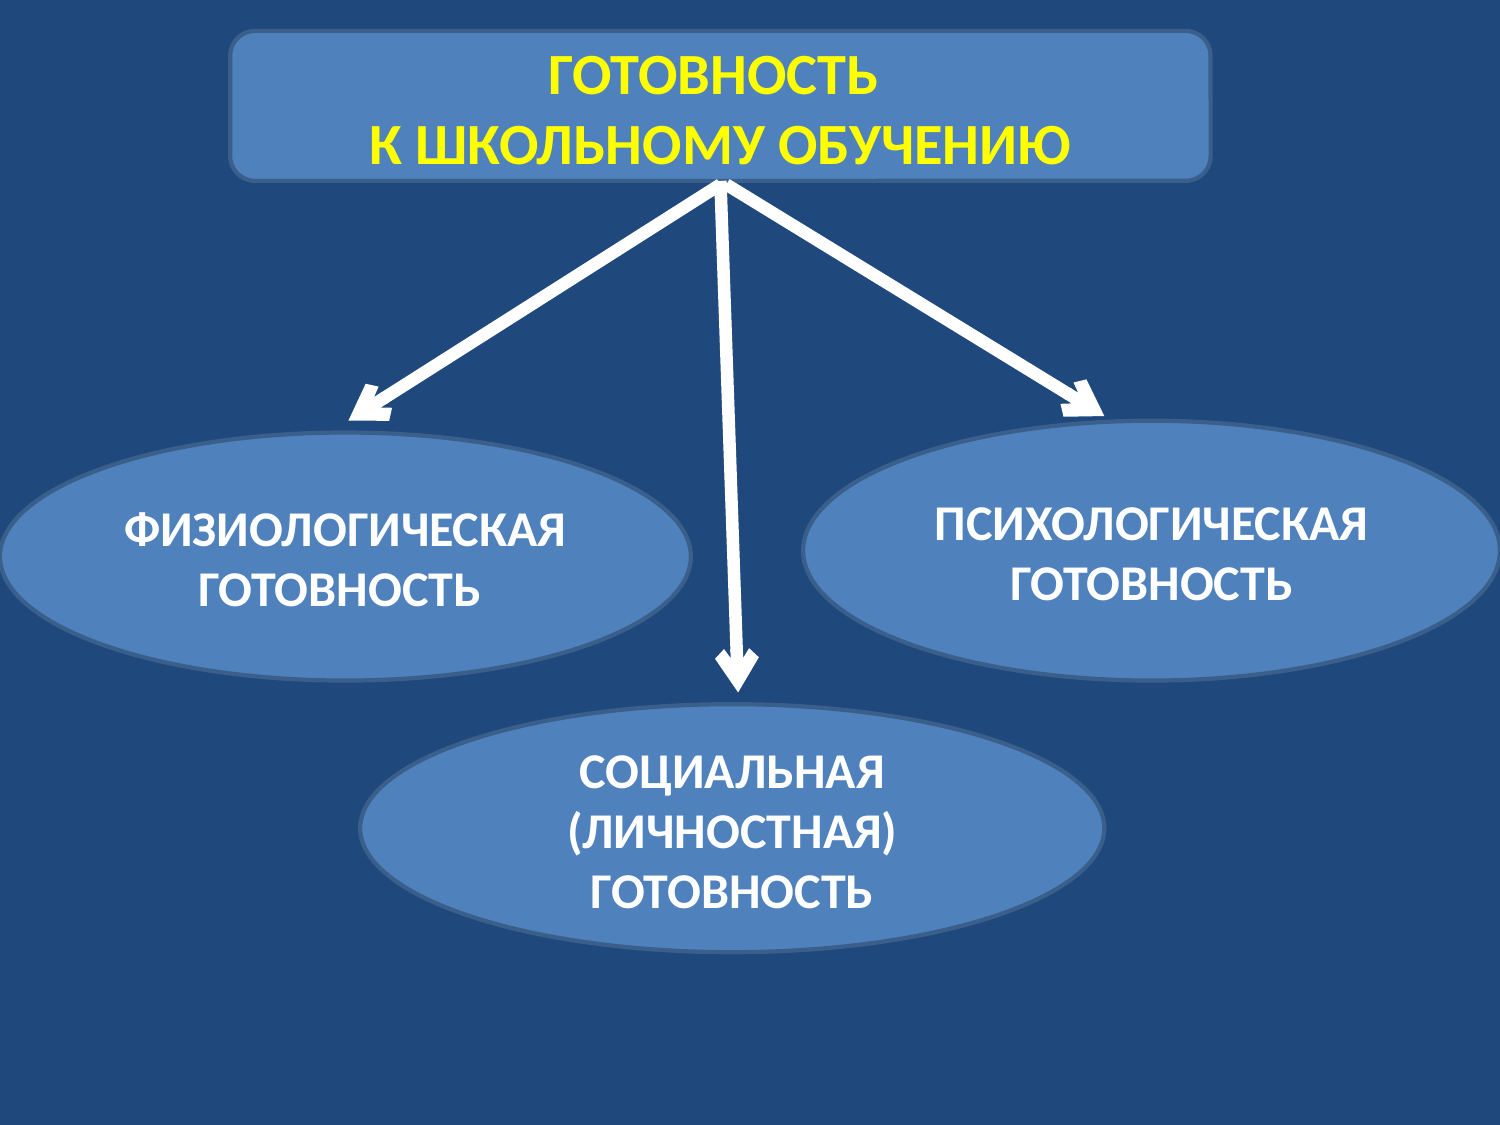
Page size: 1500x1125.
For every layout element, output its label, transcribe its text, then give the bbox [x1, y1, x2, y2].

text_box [720, 425, 739, 693]
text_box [348, 184, 721, 421]
text_box ФИЗИОЛОГИЧЕСКАЯ ГОТОВНОСТЬ [0, 430, 693, 683]
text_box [720, 180, 739, 184]
text_box СОЦИАЛЬНАЯ (ЛИЧНОСТНАЯ) ГОТОВНОСТЬ [358, 702, 1107, 955]
text_box ГОТОВНОСТЬ К ШКОЛЬНОМУ ОБУЧЕНИЮ [228, 28, 1213, 183]
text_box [726, 184, 1105, 417]
text_box ПСИХОЛОГИЧЕСКАЯ ГОТОВНОСТЬ [800, 418, 1500, 683]
